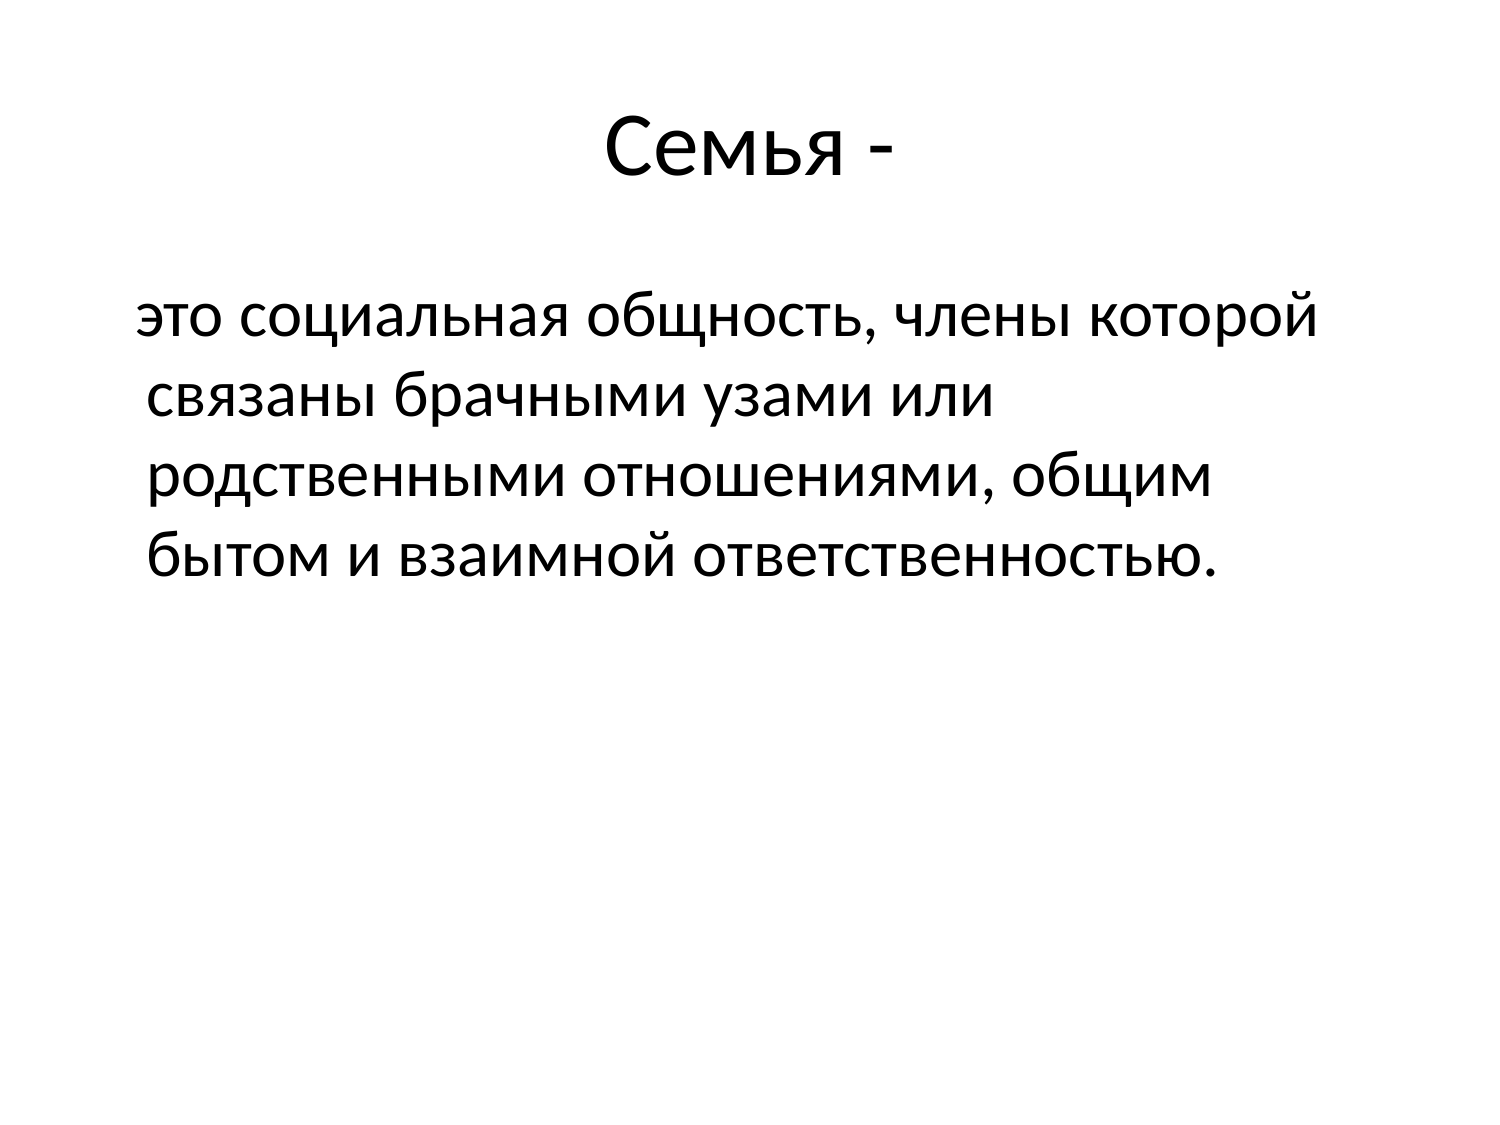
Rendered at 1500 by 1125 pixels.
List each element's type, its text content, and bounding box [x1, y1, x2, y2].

title Cемья - [75, 45, 1425, 233]
list это социальная общность, члены которой связаны брачными узами или родственными отношениями, общим бытом и взаимной ответственностью. [75, 262, 1425, 1005]
